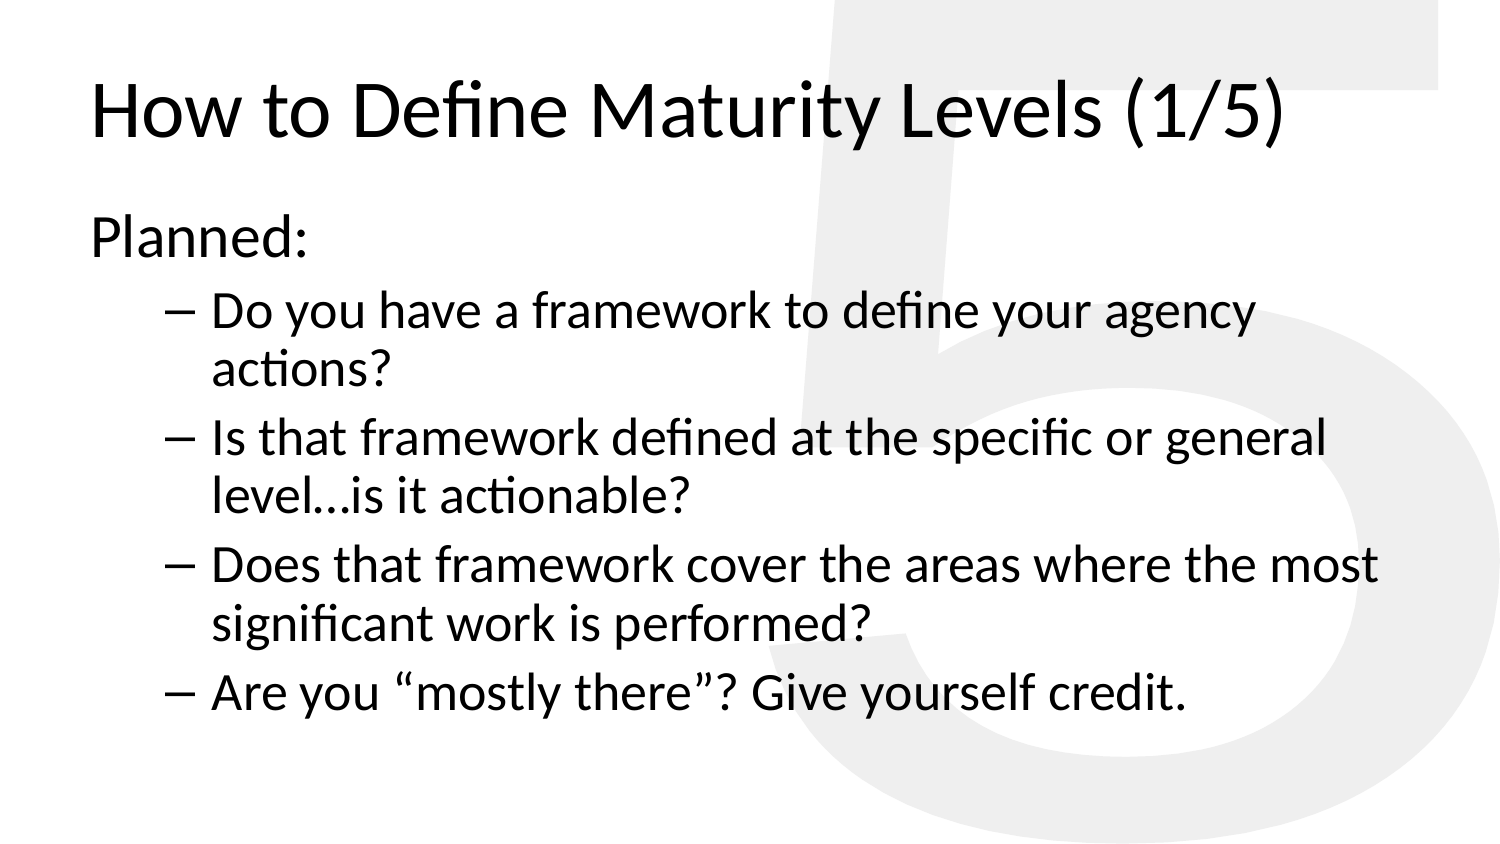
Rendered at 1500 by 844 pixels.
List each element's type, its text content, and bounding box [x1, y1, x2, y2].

title How to Define Maturity Levels (1/5) [75, 33, 1425, 175]
list Planned: Do you have a framework to define your agency actions? Is that framework defined at the specific or general level…is it actionable? Does that framework cover the areas where the most significant work is performed? Are you “mostly there”? Give yourself credit. [75, 196, 1425, 754]
